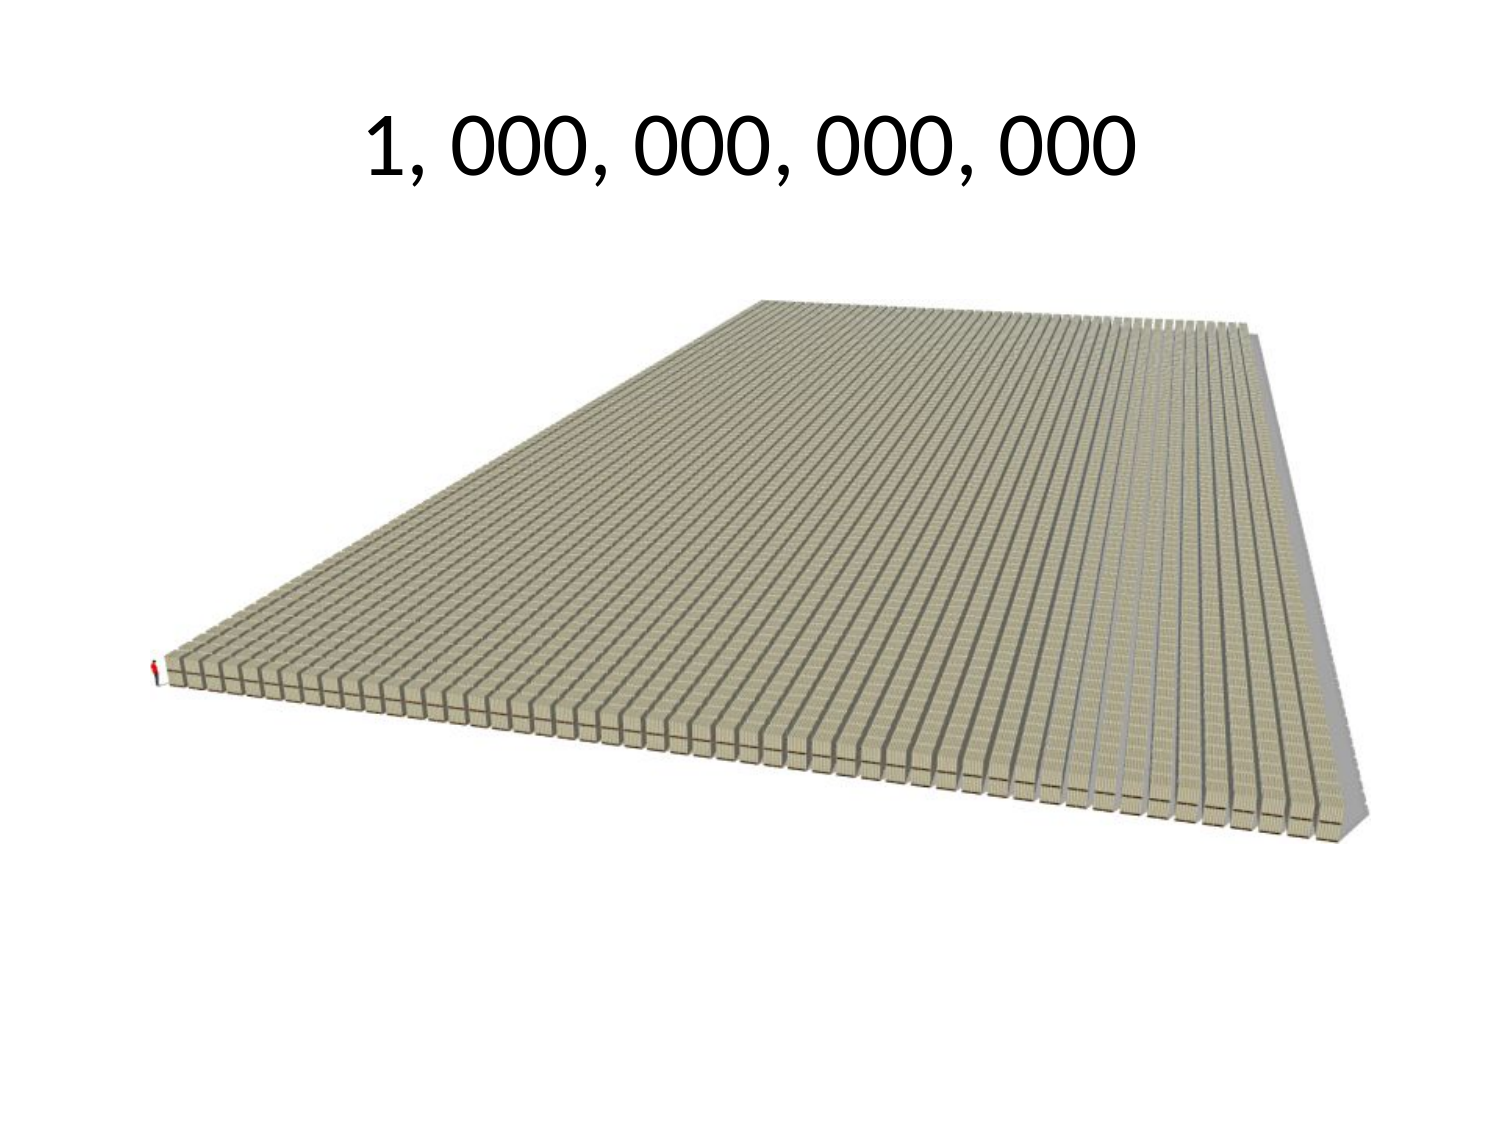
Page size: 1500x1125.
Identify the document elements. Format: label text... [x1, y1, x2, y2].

title 1, 000, 000, 000, 000 [75, 45, 1425, 233]
picture [149, 299, 1371, 844]
